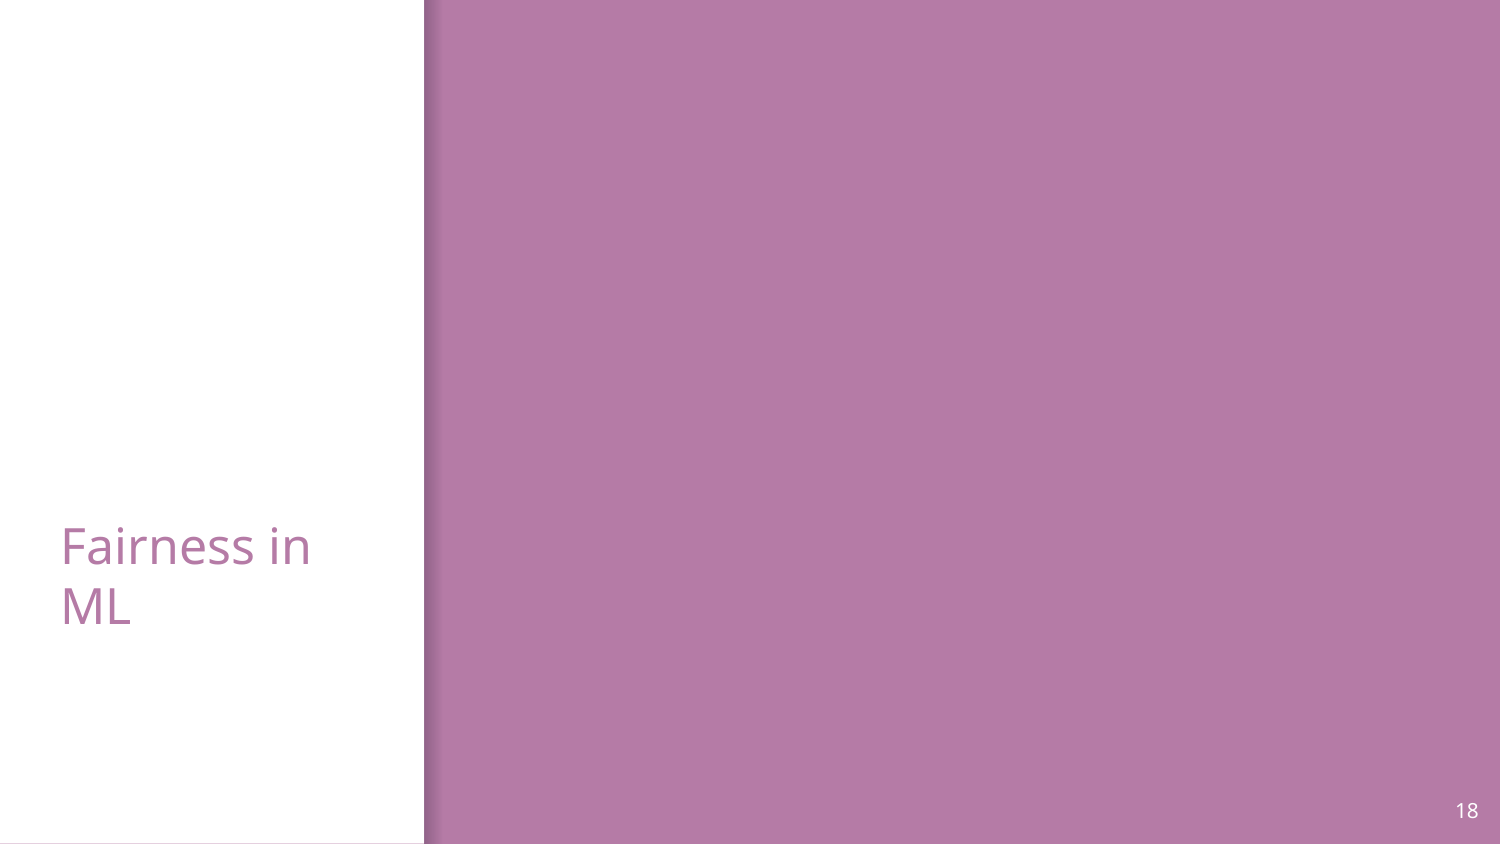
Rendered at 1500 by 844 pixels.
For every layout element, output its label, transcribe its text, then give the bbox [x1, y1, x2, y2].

title Fairness in ML [45, 46, 378, 650]
slide_number 18 [1403, 779, 1494, 844]
